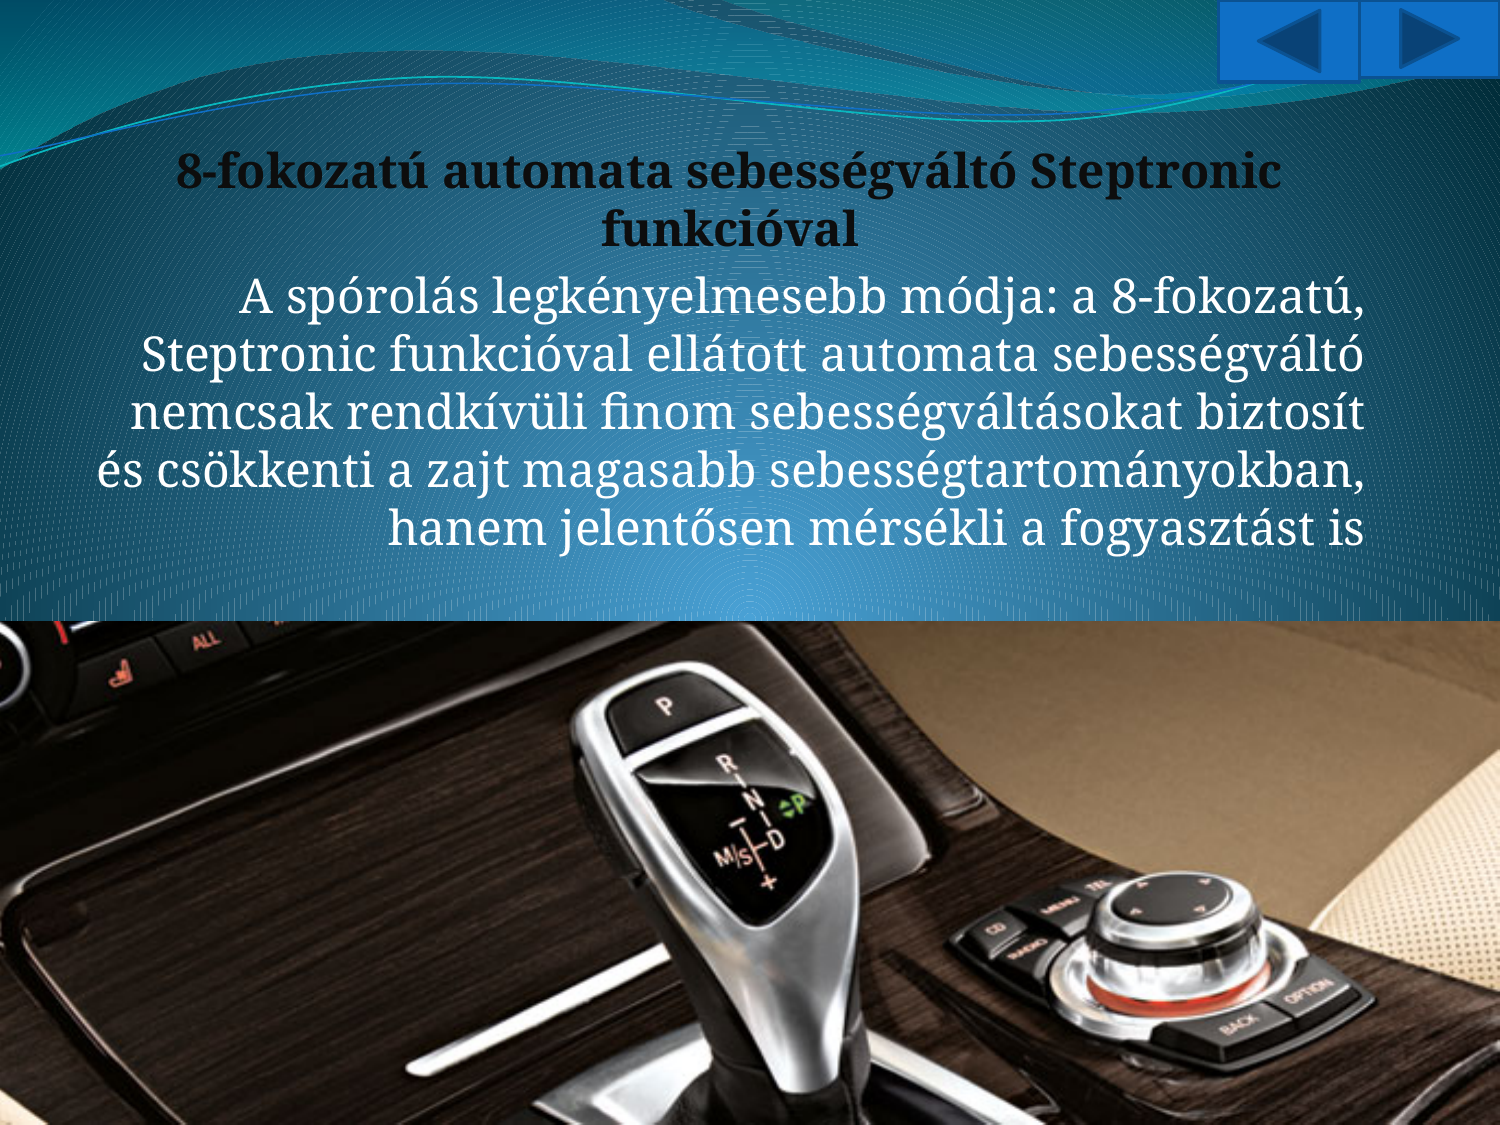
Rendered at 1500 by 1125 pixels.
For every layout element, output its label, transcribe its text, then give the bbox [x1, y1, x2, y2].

picture [0, 620, 1500, 1125]
text_box [1217, 0, 1361, 84]
title 8-fokozatú automata sebességváltó Steptronic funkcióval [87, 140, 1376, 257]
subtitle A spórolás legkényelmesebb módja: a 8-fokozatú, Steptronic funkcióval ellátott automata sebességváltó nemcsak rendkívüli finom sebességváltásokat biztosít és csökkenti a zajt magasabb sebességtartományokban, hanem jelentősen mérsékli a fogyasztást is [87, 257, 1376, 575]
text_box [1361, 0, 1500, 79]
